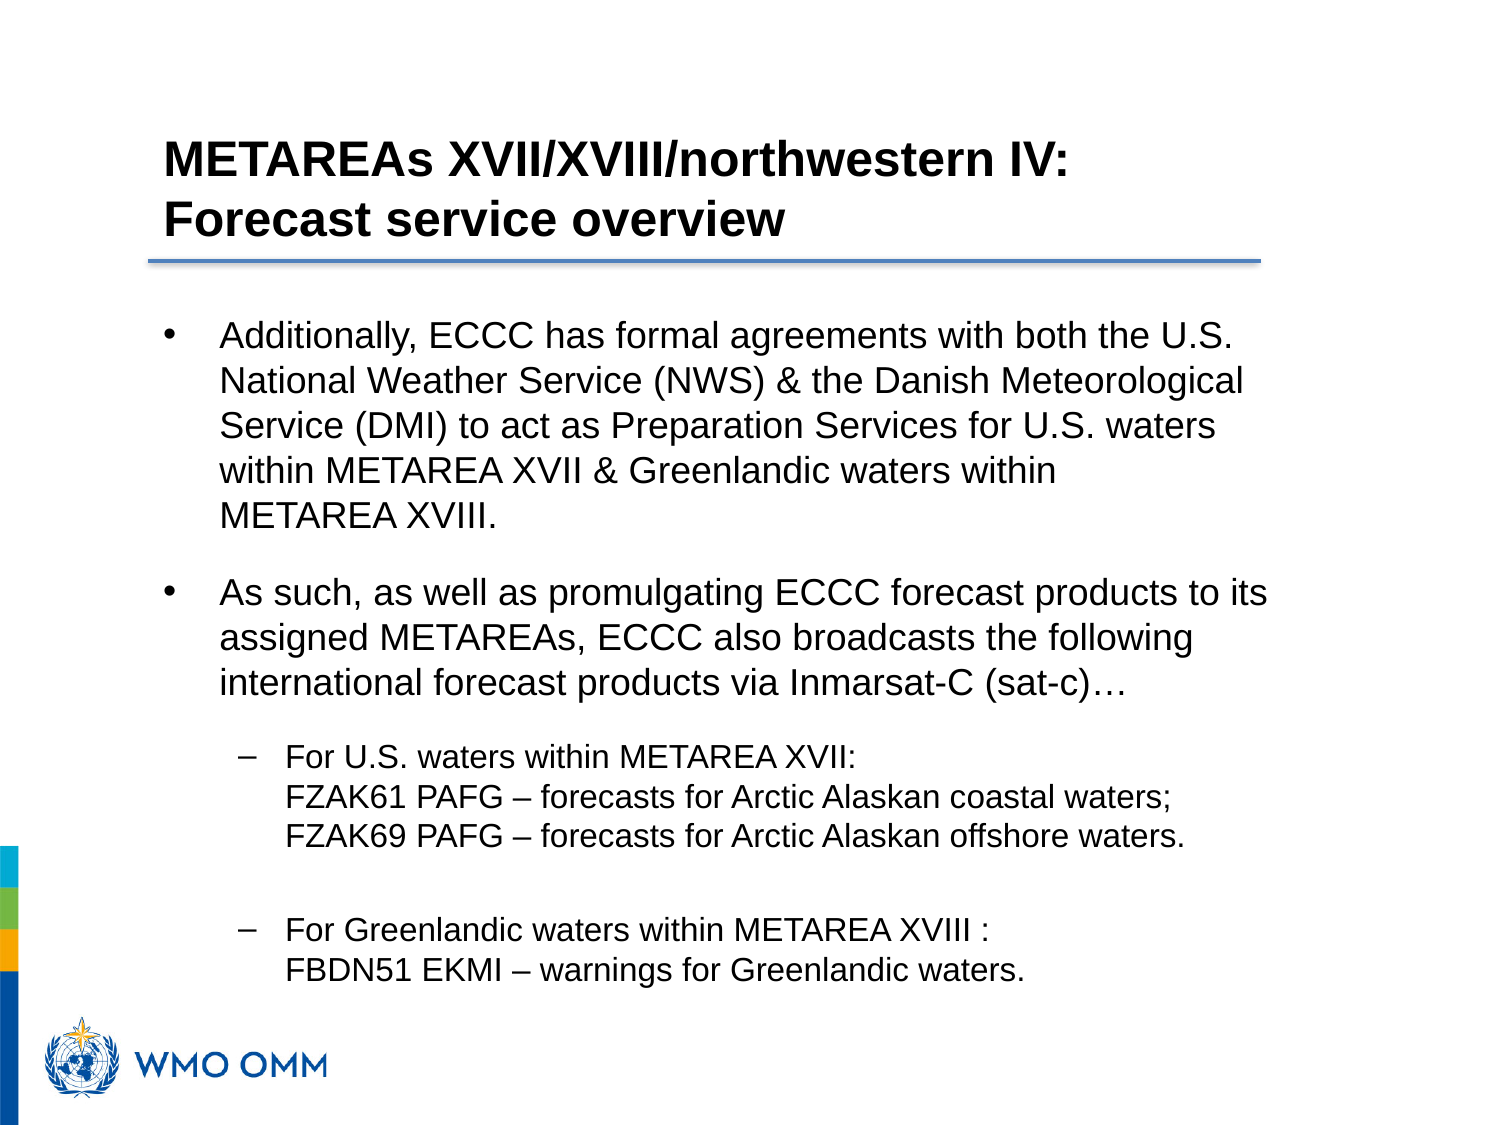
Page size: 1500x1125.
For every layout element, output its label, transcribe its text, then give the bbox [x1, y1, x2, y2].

picture [0, 845, 327, 1125]
text_box Additionally, ECCC has formal agreements with both the U.S. National Weather Service (NWS) & the Danish Meteorological Service (DMI) to act as Preparation Services for U.S. waters within METAREA XVII & Greenlandic waters within METAREA XVIII. As such, as well as promulgating ECCC forecast products to its assigned METAREAs, ECCC also broadcasts the following international forecast products via Inmarsat-C (sat-c)… For U.S. waters within METAREA XVII: FZAK61 PAFG – forecasts for Arctic Alaskan coastal waters; FZAK69 PAFG – forecasts for Arctic Alaskan offshore waters. For Greenlandic waters within METAREA XVIII : FBDN51 EKMI – warnings for Greenlandic waters. [148, 303, 1314, 1096]
text_box METAREAs XVII/XVIII/northwestern IV: Forecast service overview [148, 92, 1330, 280]
